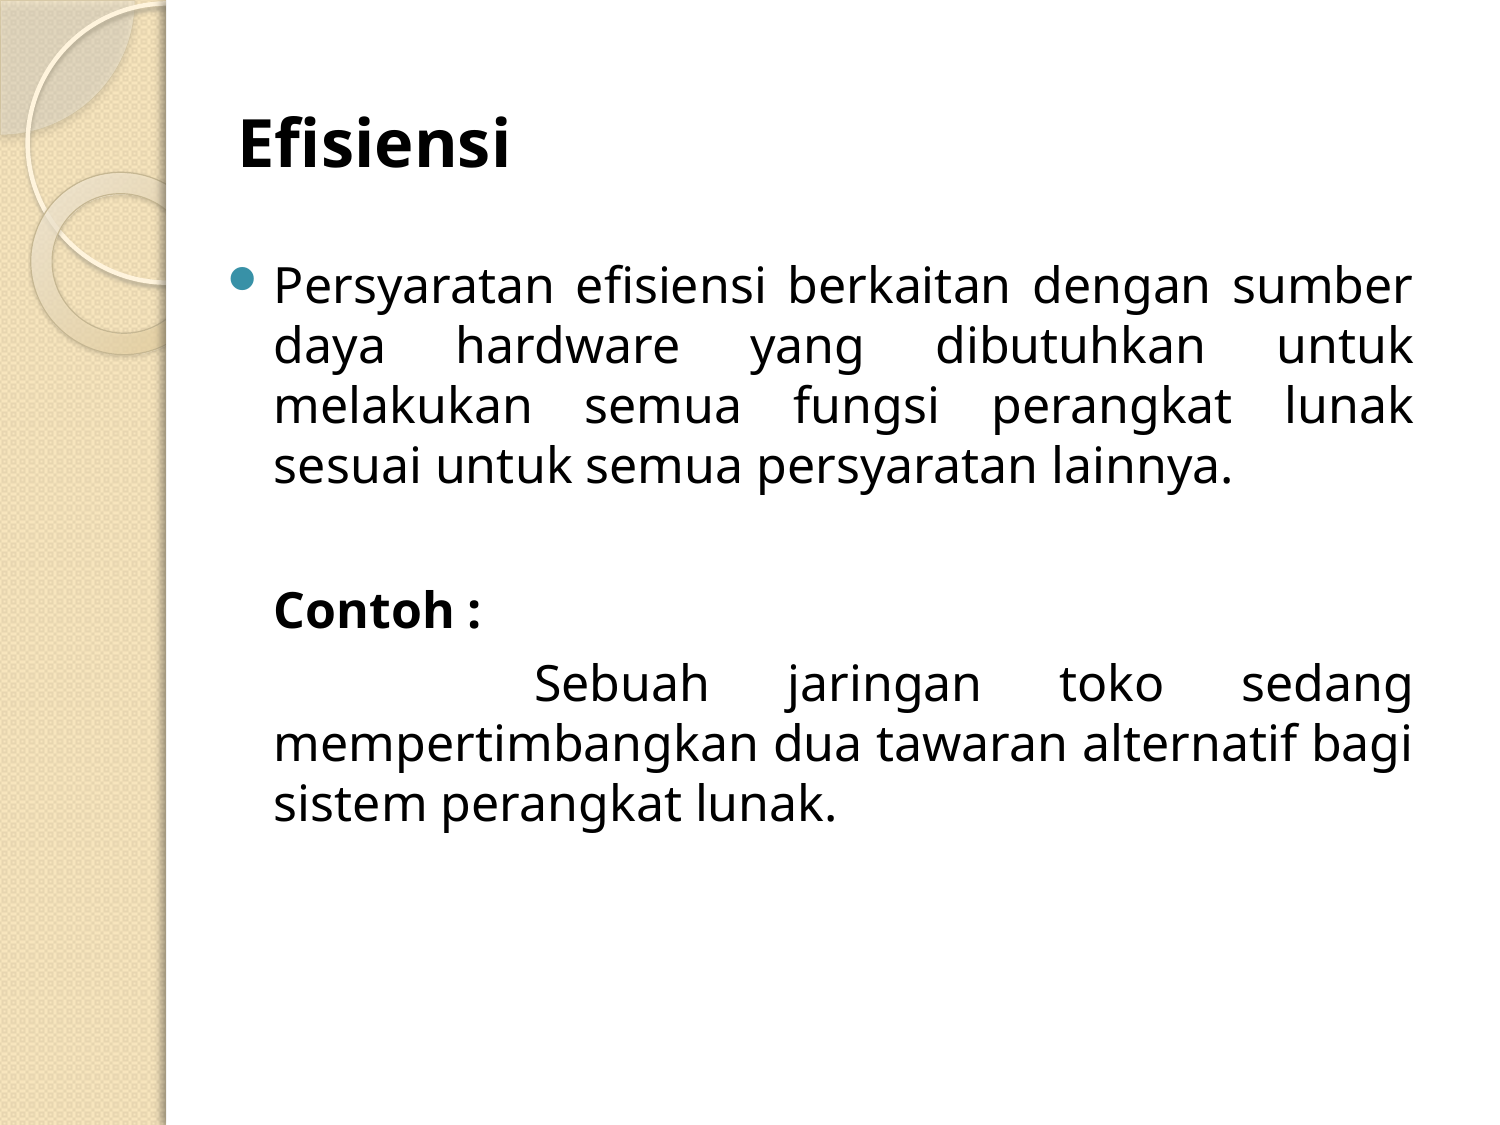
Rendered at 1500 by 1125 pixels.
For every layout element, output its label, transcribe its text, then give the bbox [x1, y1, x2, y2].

title Efisiensi [222, 46, 1453, 235]
list Persyaratan efisiensi berkaitan dengan sumber daya hardware yang dibutuhkan untuk melakukan semua fungsi perangkat lunak sesuai untuk semua persyaratan lainnya. Contoh : Sebuah jaringan toko sedang mempertimbangkan dua tawaran alternatif bagi sistem perangkat lunak. [199, 246, 1430, 1034]
